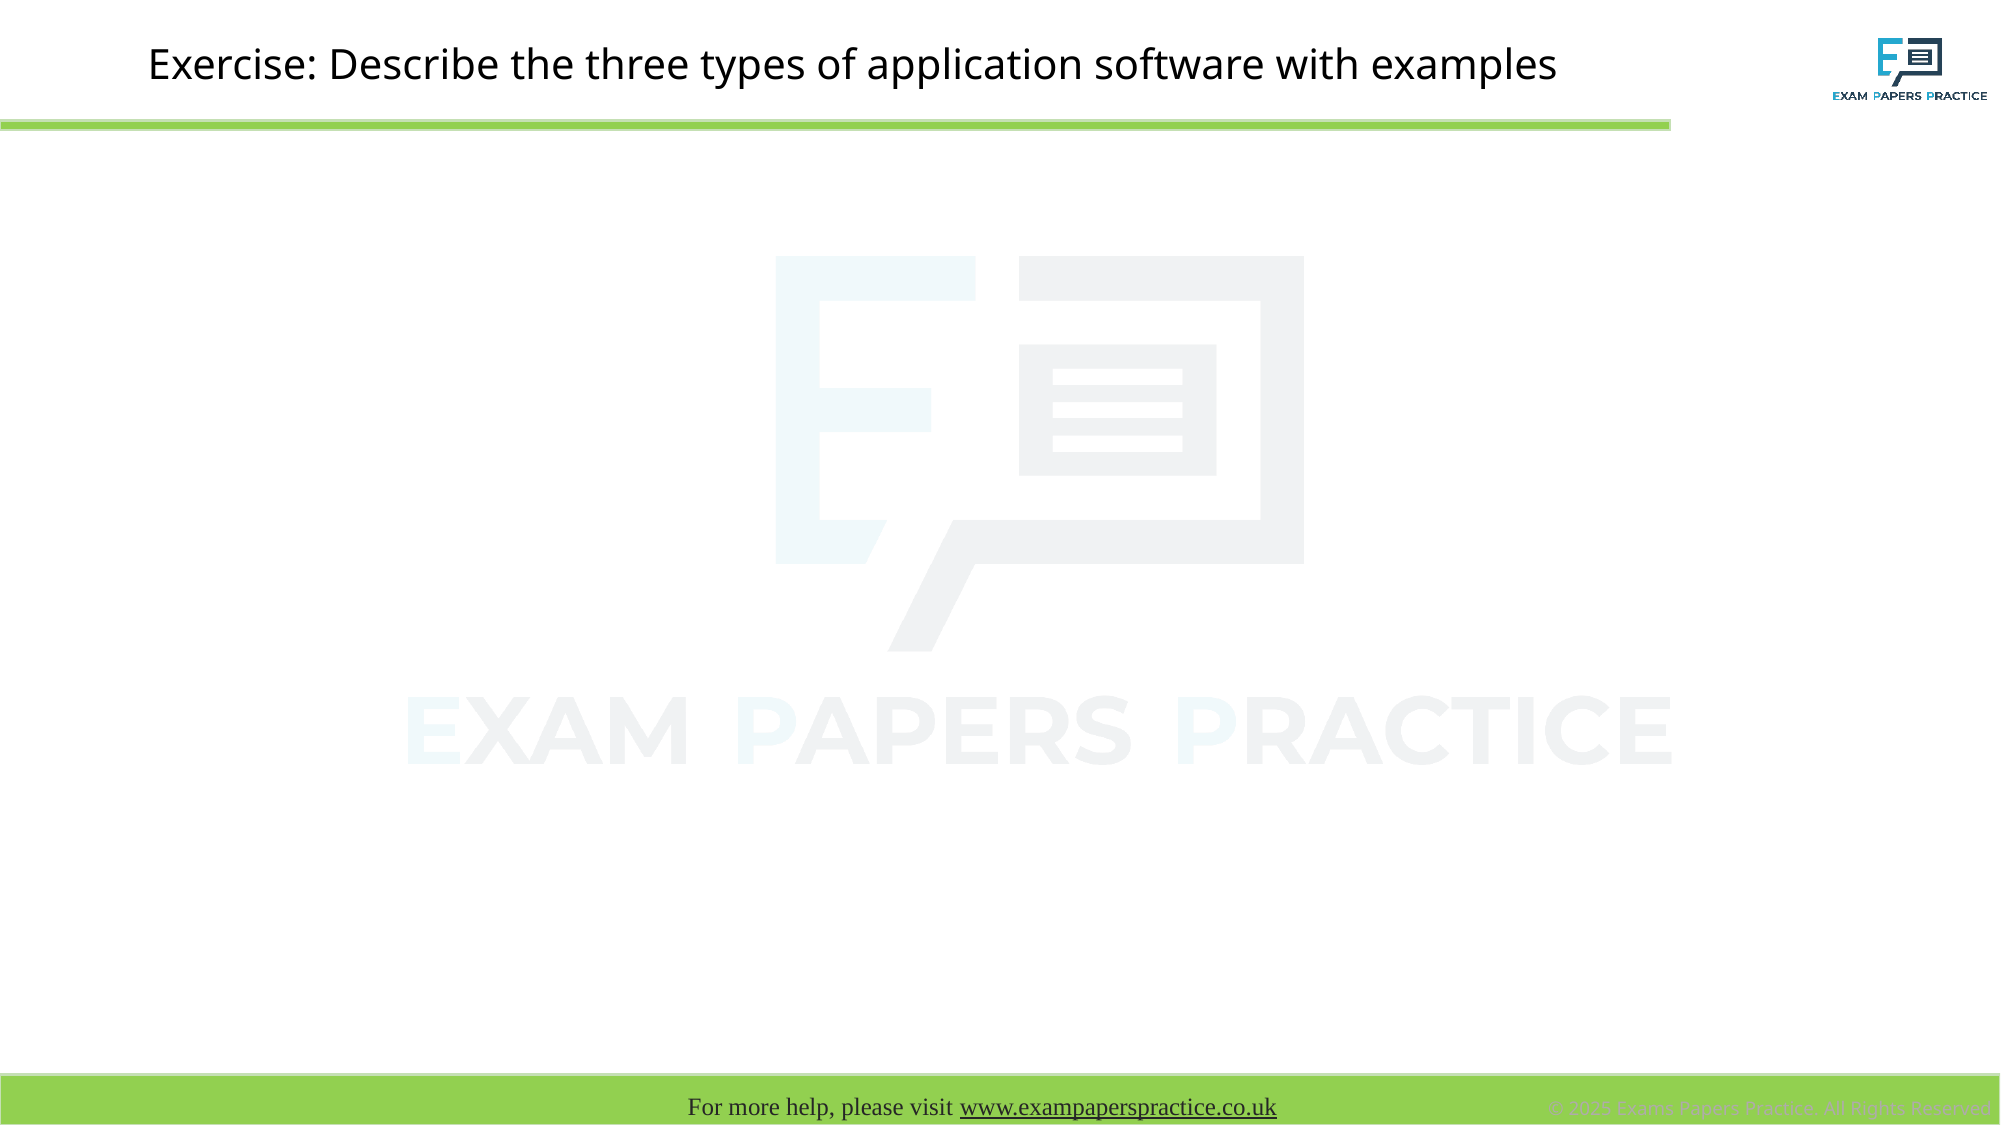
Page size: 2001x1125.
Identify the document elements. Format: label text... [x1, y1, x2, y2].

title Exercise: Describe the three types of application software with examples [132, 11, 1858, 121]
